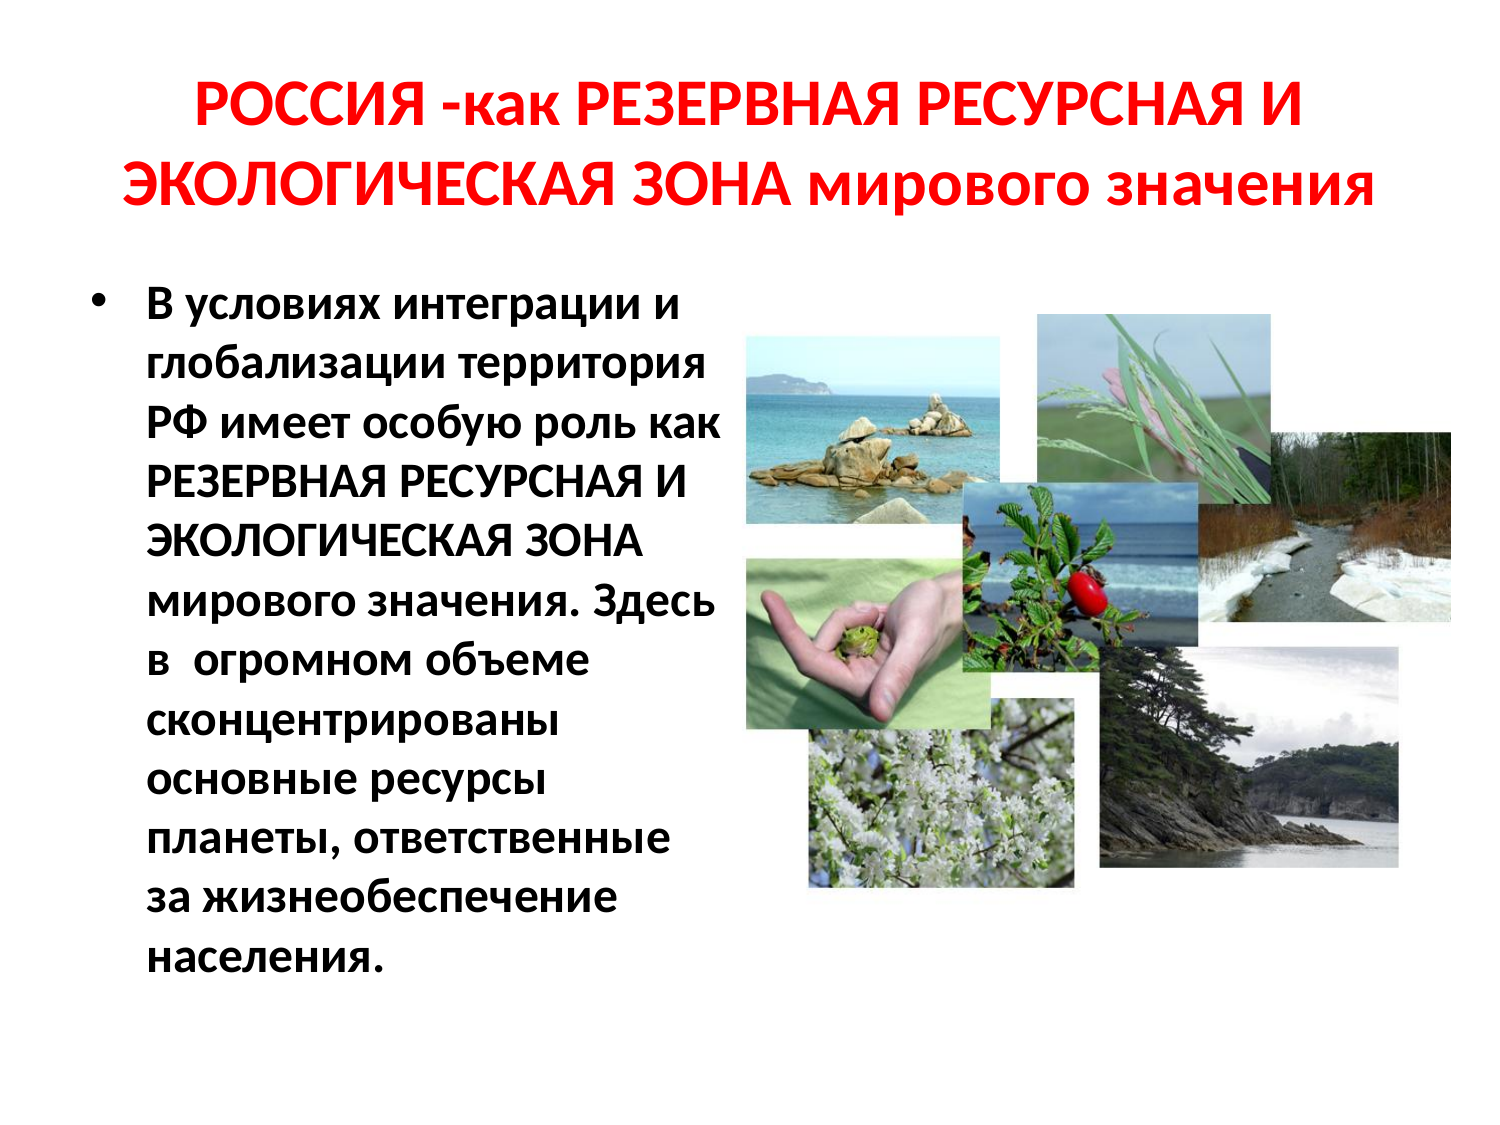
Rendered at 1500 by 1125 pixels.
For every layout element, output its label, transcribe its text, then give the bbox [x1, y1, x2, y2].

title РОССИЯ -как РЕЗЕРВНАЯ РЕСУРСНАЯ И ЭКОЛОГИЧЕСКАЯ ЗОНА мирового значения [75, 45, 1425, 233]
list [726, 314, 1452, 918]
list В условиях интеграции и глобализации территория РФ имеет особую роль как РЕЗЕРВНАЯ РЕСУРСНАЯ И ЭКОЛОГИЧЕСКАЯ ЗОНА мирового значения. Здесь в огромном объеме сконцентрированы основные ресурсы планеты, ответственные за жизнеобеспечение населения. [75, 262, 738, 1005]
